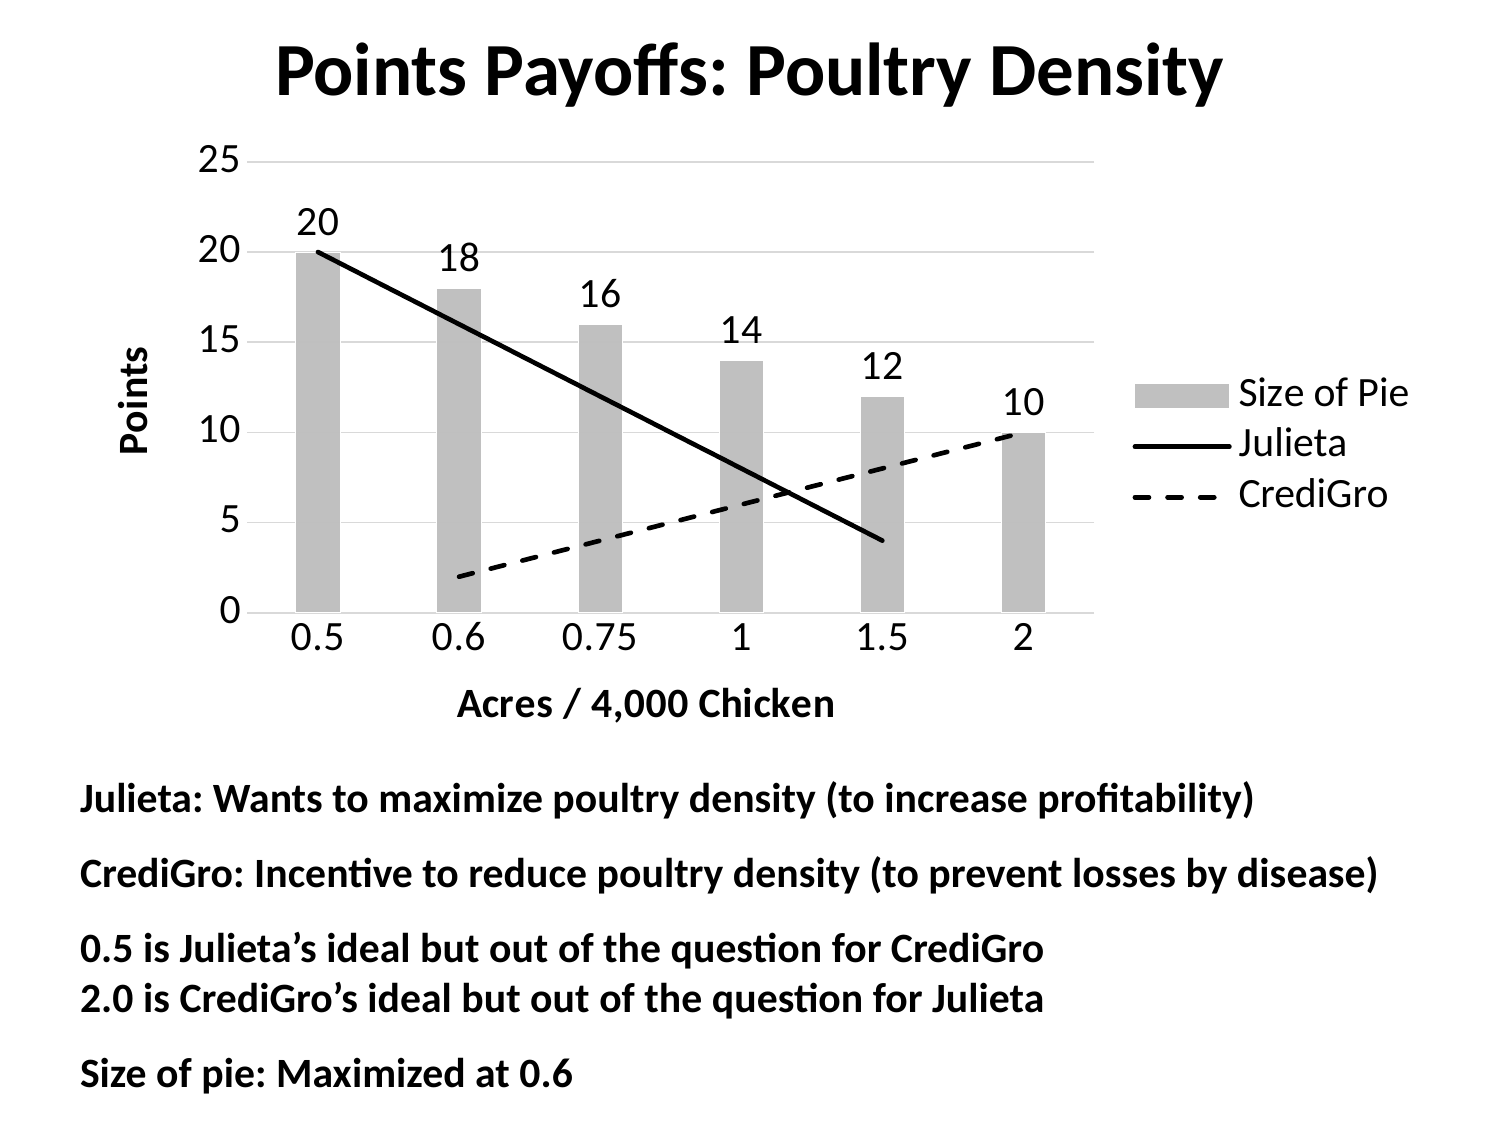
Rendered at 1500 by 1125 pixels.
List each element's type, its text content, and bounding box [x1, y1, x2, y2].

text_box Julieta: Wants to maximize poultry density (to increase profitability) CrediGro: Incentive to reduce poultry density (to prevent losses by disease) 0.5 is Julieta’s ideal but out of the question for CrediGro 2.0 is CrediGro’s ideal but out of the question for Julieta Size of pie: Maximized at 0.6 [64, 763, 1425, 1125]
title Points Payoffs: Poultry Density [0, 0, 1500, 160]
chart [76, 127, 1436, 767]
